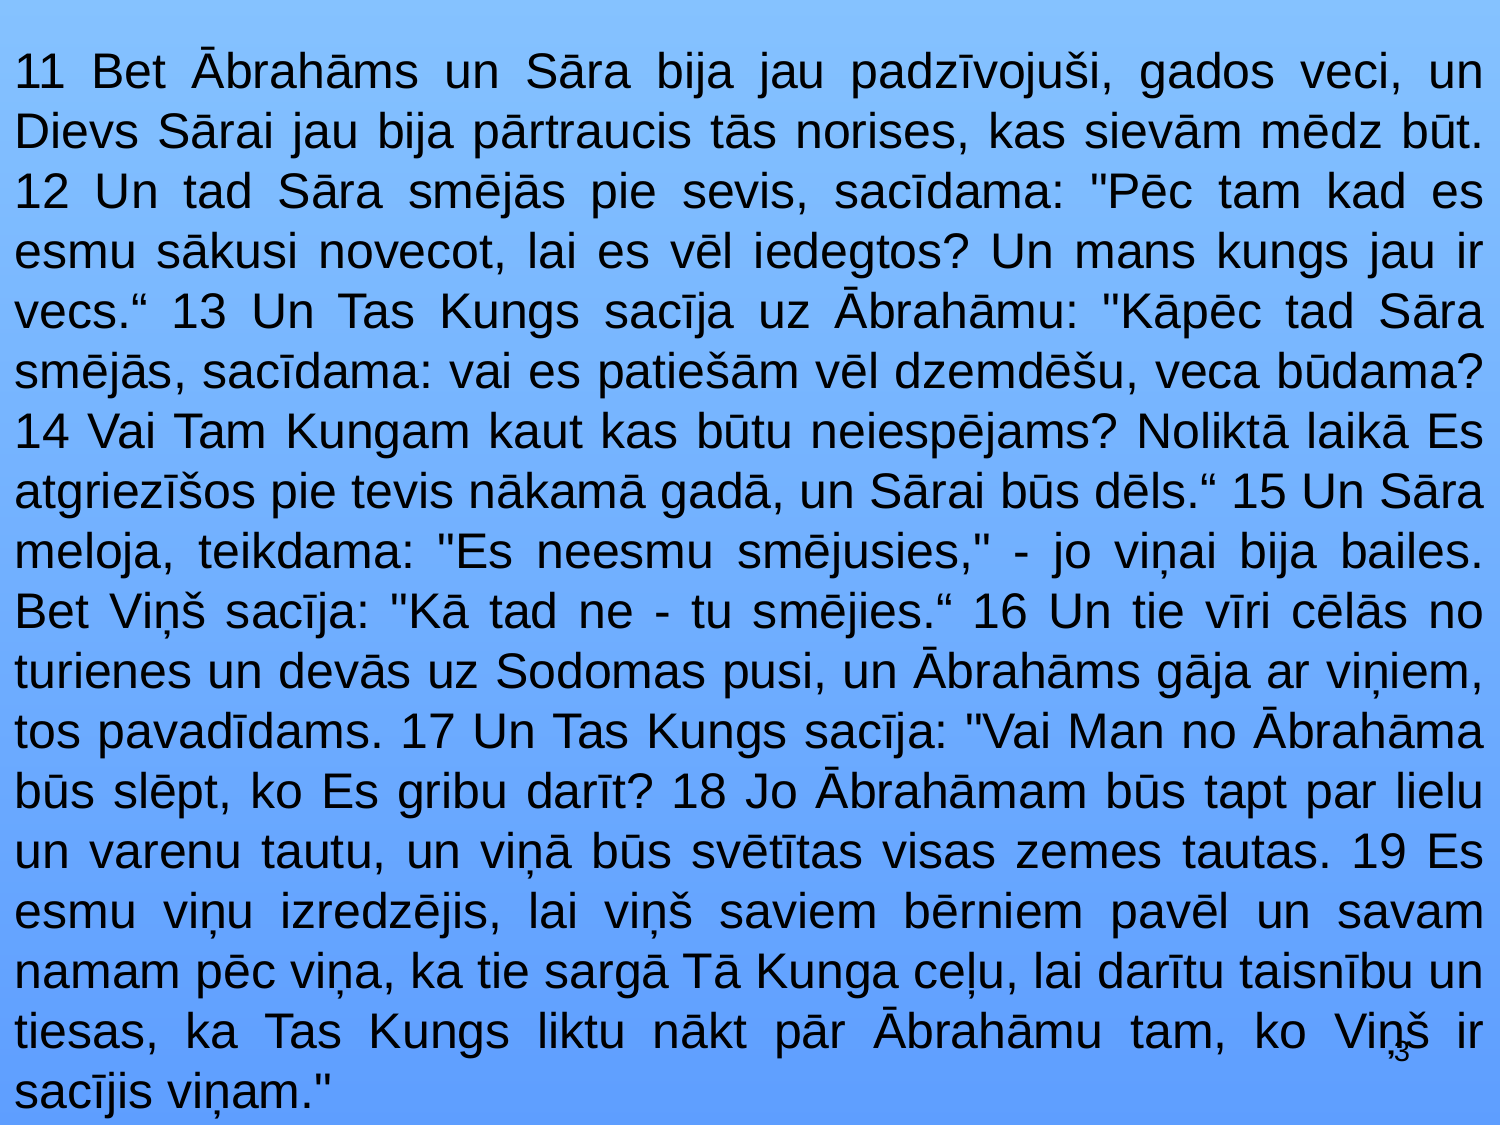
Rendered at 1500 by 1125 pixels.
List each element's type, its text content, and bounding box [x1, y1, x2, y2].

text_box 11 Bet Ābrahāms un Sāra bija jau padzīvojuši, gados veci, un Dievs Sārai jau bija pārtraucis tās norises, kas sievām mēdz būt. 12 Un tad Sāra smējās pie sevis, sacīdama: "Pēc tam kad es esmu sākusi novecot, lai es vēl iedegtos? Un mans kungs jau ir vecs.“ 13 Un Tas Kungs sacīja uz Ābrahāmu: "Kāpēc tad Sāra smējās, sacīdama: vai es patiešām vēl dzemdēšu, veca būdama? 14 Vai Tam Kungam kaut kas būtu neiespējams? Noliktā laikā Es atgriezīšos pie tevis nākamā gadā, un Sārai būs dēls.“ 15 Un Sāra meloja, teikdama: "Es neesmu smējusies," - jo viņai bija bailes. Bet Viņš sacīja: "Kā tad ne - tu smējies.“ 16 Un tie vīri cēlās no turienes un devās uz Sodomas pusi, un Ābrahāms gāja ar viņiem, tos pavadīdams. 17 Un Tas Kungs sacīja: "Vai Man no Ābrahāma būs slēpt, ko Es gribu darīt? 18 Jo Ābrahāmam būs tapt par lielu un varenu tautu, un viņā būs svētītas visas zemes tautas. 19 Es esmu viņu izredzējis, lai viņš saviem bērniem pavēl un savam namam pēc viņa, ka tie sargā Tā Kunga ceļu, lai darītu taisnību un tiesas, ka Tas Kungs liktu nākt pār Ābrahāmu tam, ko Viņš ir sacījis viņam." [0, 30, 1500, 1125]
